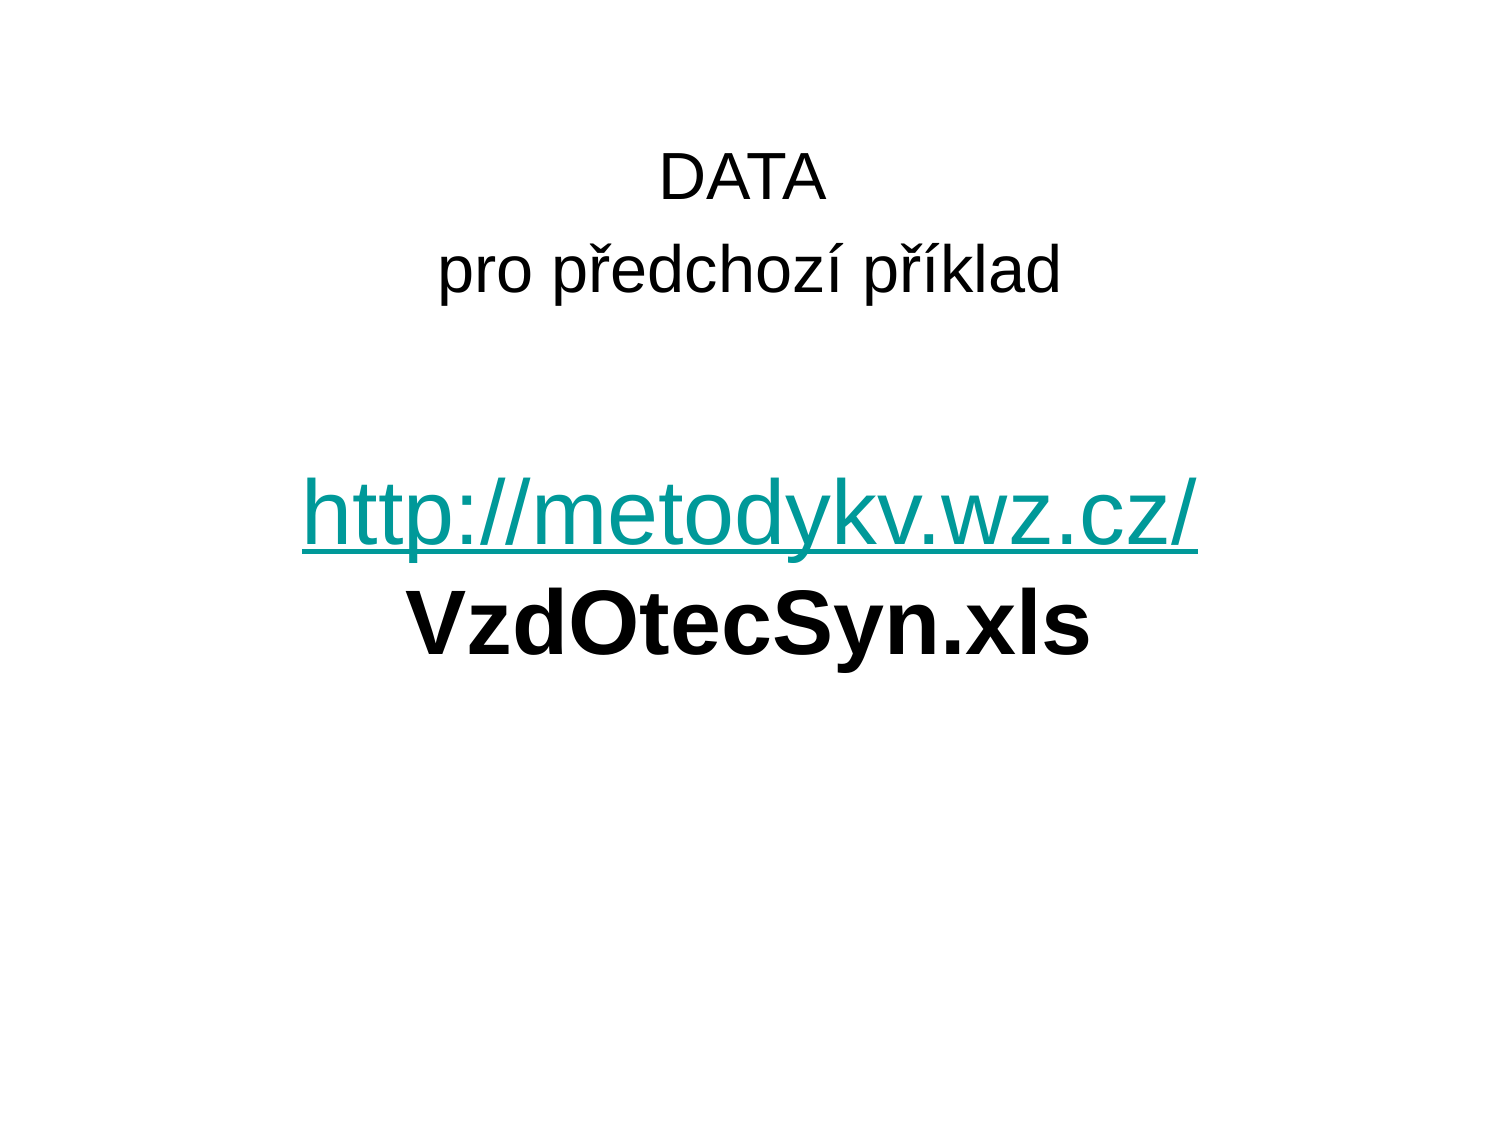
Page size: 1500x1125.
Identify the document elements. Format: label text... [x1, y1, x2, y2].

subtitle DATA pro předchozí příklad [225, 125, 1275, 413]
title http://metodykv.wz.cz/ VzdOtecSyn.xls [112, 441, 1388, 683]
